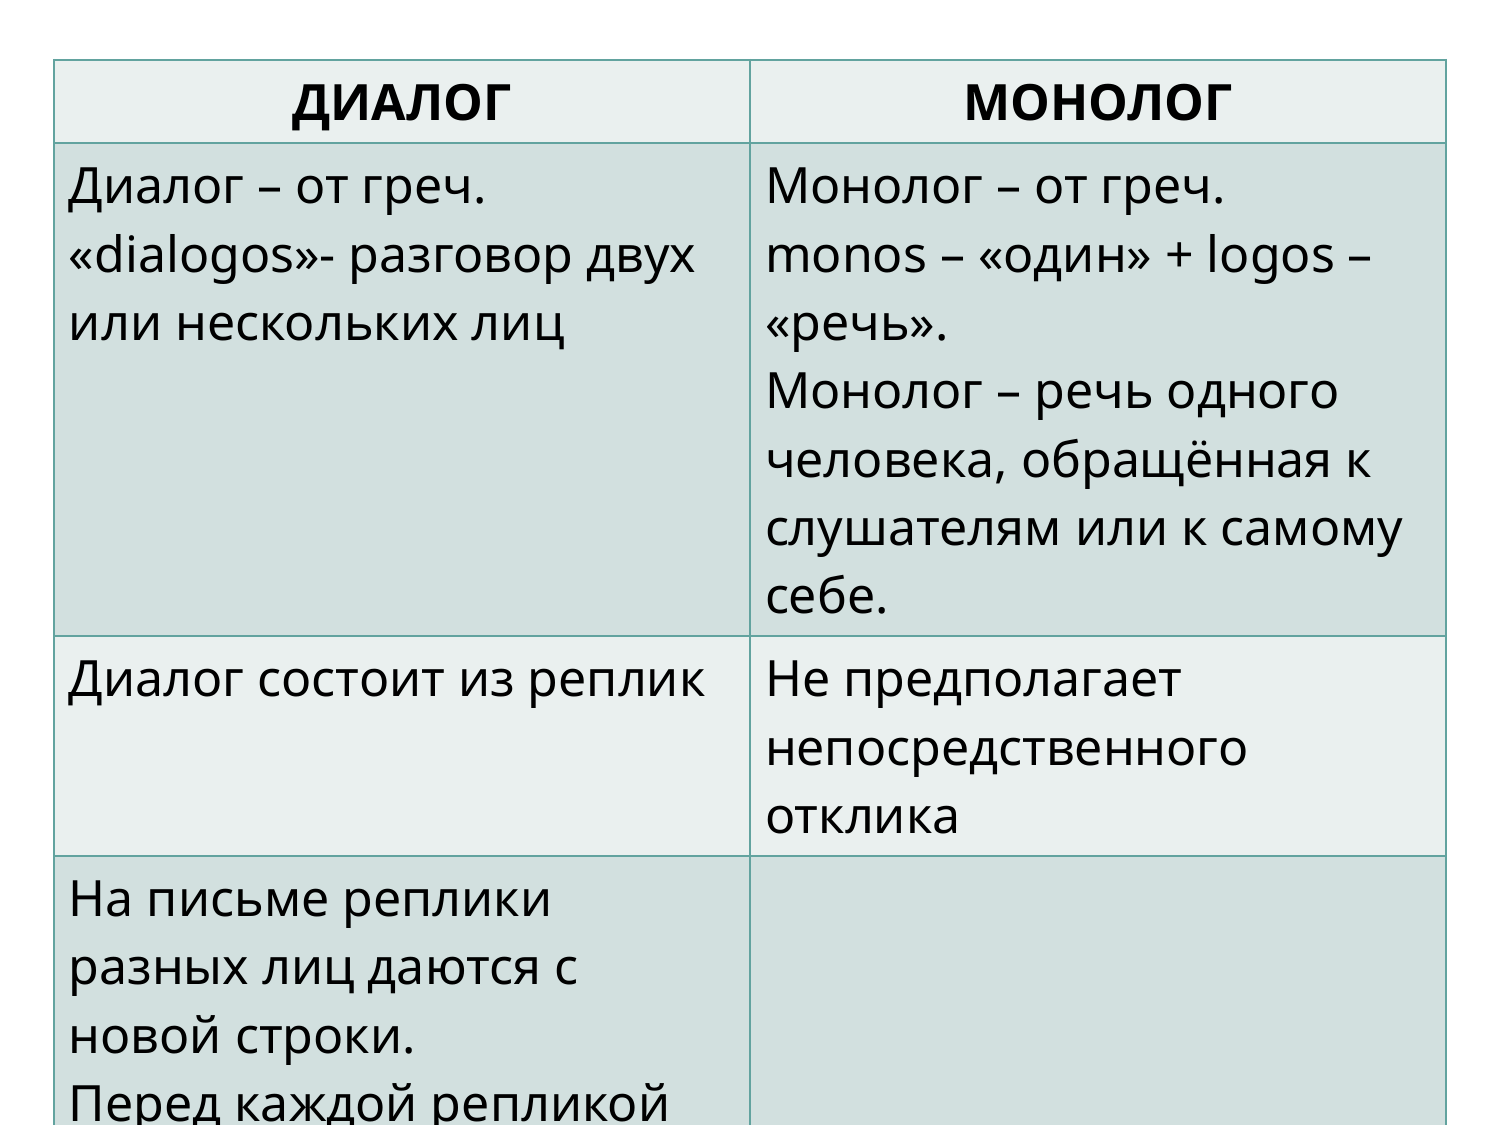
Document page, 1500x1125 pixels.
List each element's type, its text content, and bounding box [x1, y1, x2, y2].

table_cell Не предполагает непосредственного отклика [751, 637, 1445, 855]
table_cell [751, 857, 1445, 1125]
slide_number 5 [1333, 1061, 1454, 1107]
table_header МОНОЛОГ [751, 61, 1445, 142]
table_cell Диалог состоит из реплик [55, 637, 749, 855]
table_header ДИАЛОГ [55, 61, 749, 142]
table_cell Диалог – от греч. «dialogos»- разговор двух или нескольких лиц [55, 144, 749, 635]
table_cell На письме реплики разных лиц даются с новой строки. Перед каждой репликой ставится тире [55, 857, 749, 1125]
table_cell Монолог – от греч. monos – «один» + logos – «речь». Монолог – речь одного человека, обращённая к слушателям или к самому себе. [751, 144, 1445, 635]
